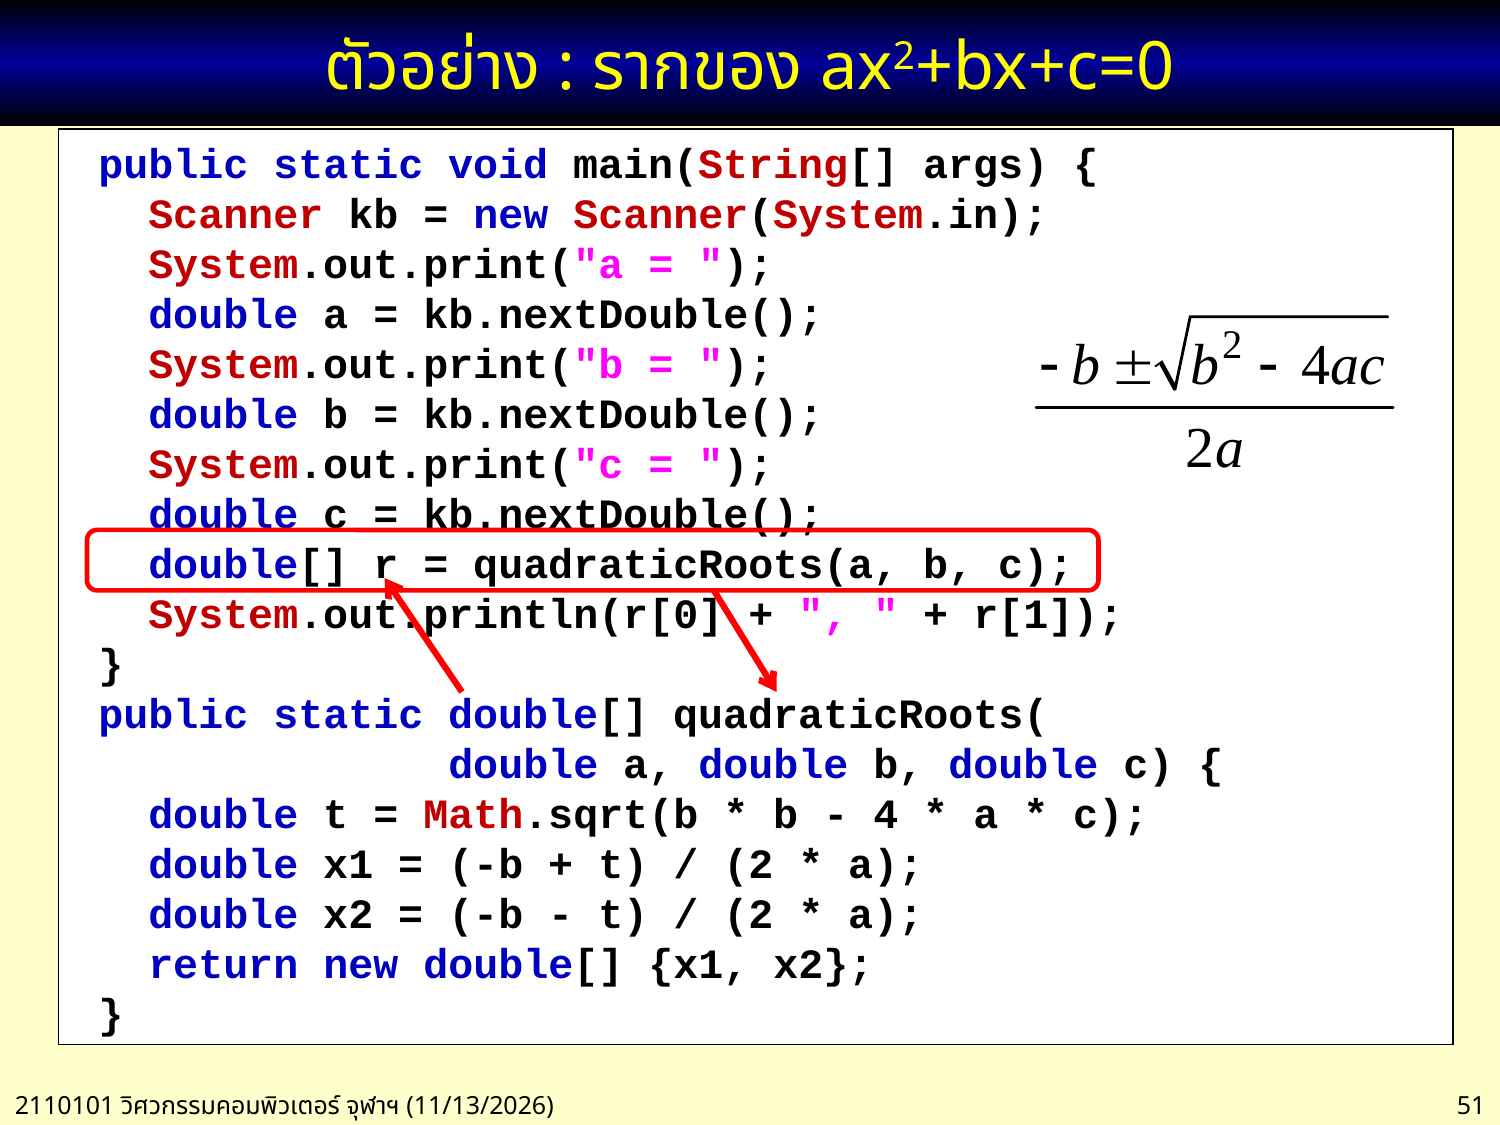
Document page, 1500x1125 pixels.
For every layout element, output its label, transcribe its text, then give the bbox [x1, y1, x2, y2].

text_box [694, 609, 797, 673]
text_box [86, 529, 1099, 591]
title ตัวอย่าง : รากของ ax2+bx+c=0 [0, 0, 1500, 126]
text_box public static void main(String[] args) { Scanner kb = new Scanner(System.in); System.out.print("a = "); double a = kb.nextDouble(); System.out.print("b = "); double b = kb.nextDouble(); System.out.print("c = "); double c = kb.nextDouble(); double[] r = quadraticRoots(a, b, c); System.out.println(r[0] + ", " + r[1]); } public static double[] quadraticRoots( double a, double b, double c) { double t = Math.sqrt(b * b - 4 * a * c); double x1 = (-b + t) / (2 * a); double x2 = (-b - t) / (2 * a); return new double[] {x1, x2}; } [58, 128, 1453, 1045]
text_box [1024, 299, 1407, 486]
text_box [366, 596, 481, 674]
